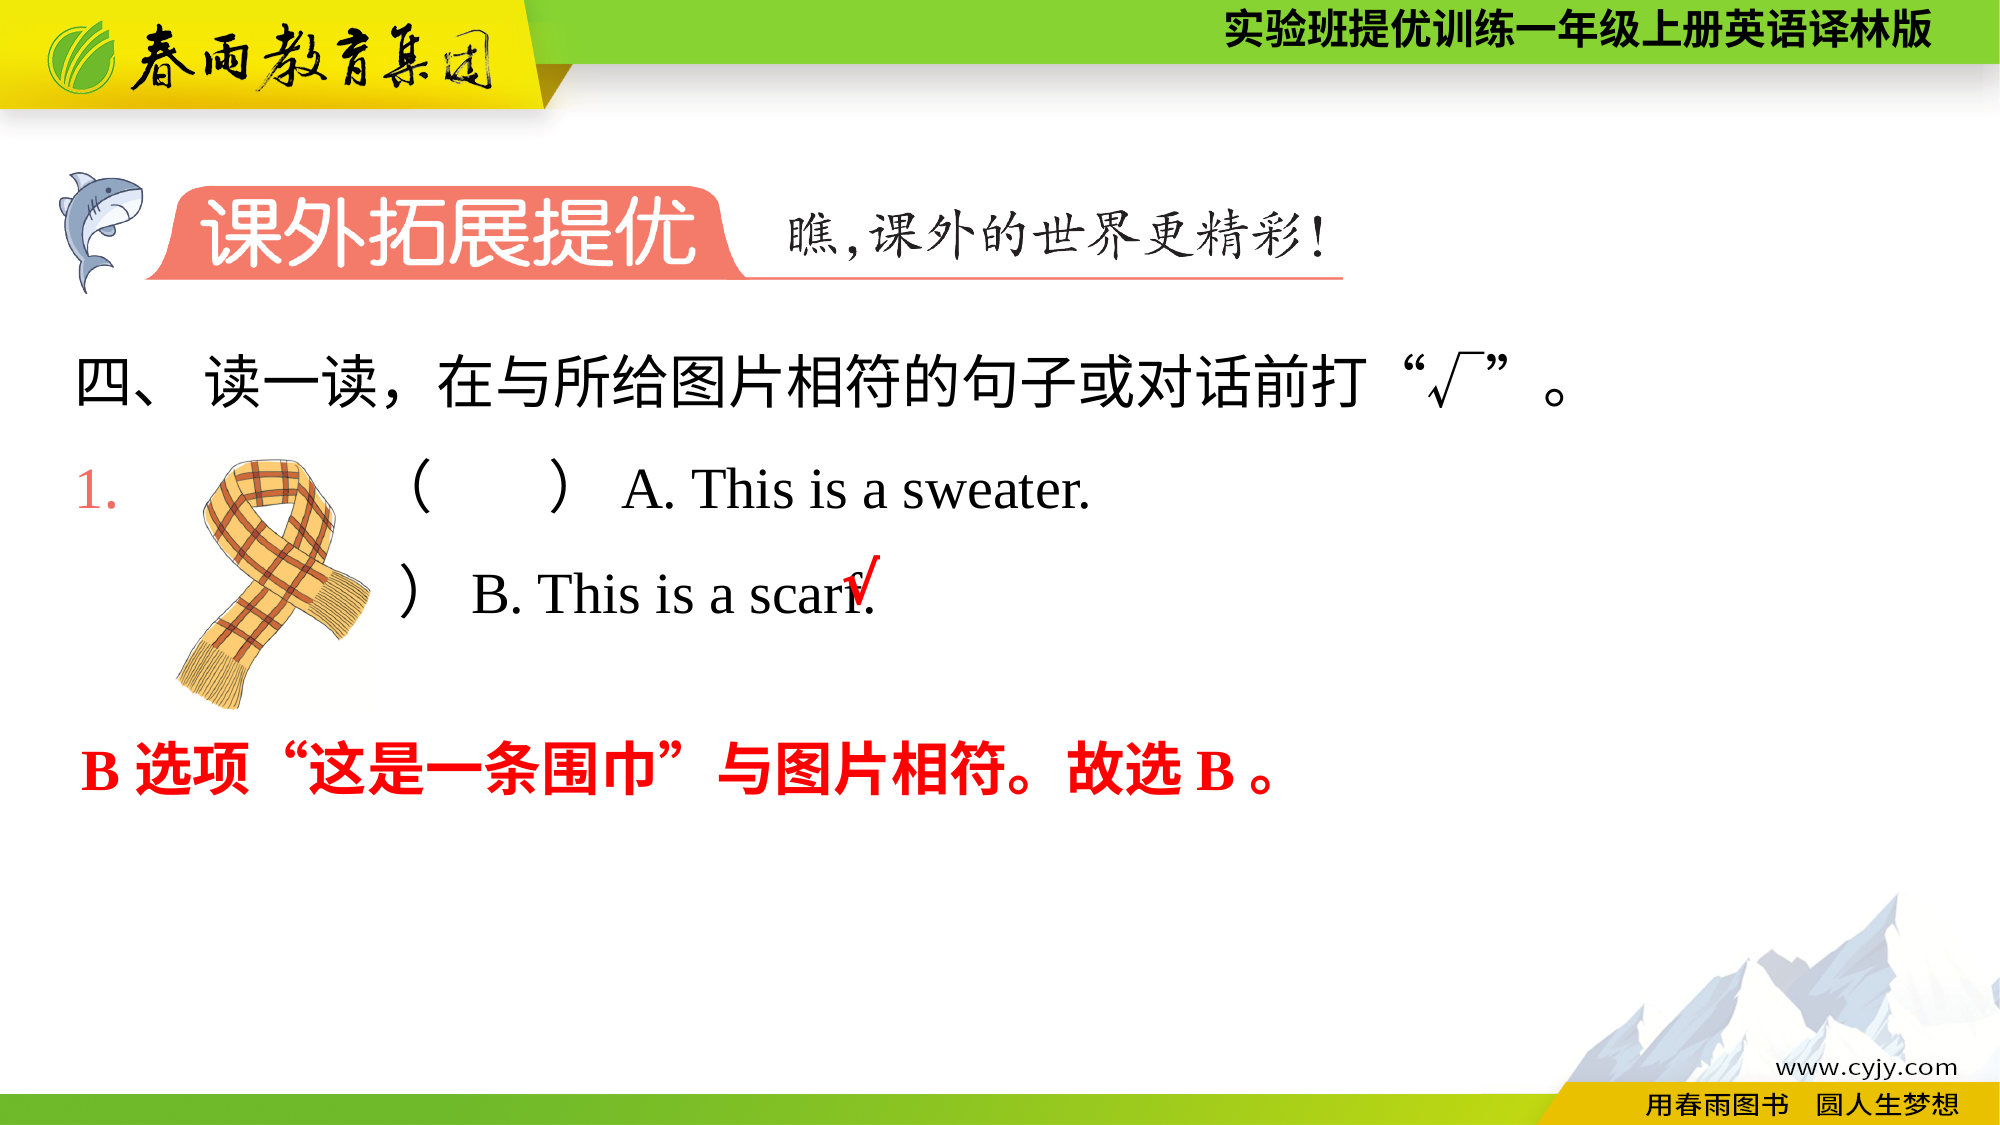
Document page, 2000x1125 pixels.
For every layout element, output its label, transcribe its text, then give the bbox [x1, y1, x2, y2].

text_box B选项“这是一条围巾”与图片相符。故选B。 [66, 724, 1426, 810]
text_box √ [826, 538, 895, 624]
picture [0, 0, 2000, 1125]
list 四、 读一读，在与所给图片相符的句子或对话前打“√”。 1. （ ）A. This is a sweater. （ ）B. This is a scarf. [59, 302, 1944, 623]
